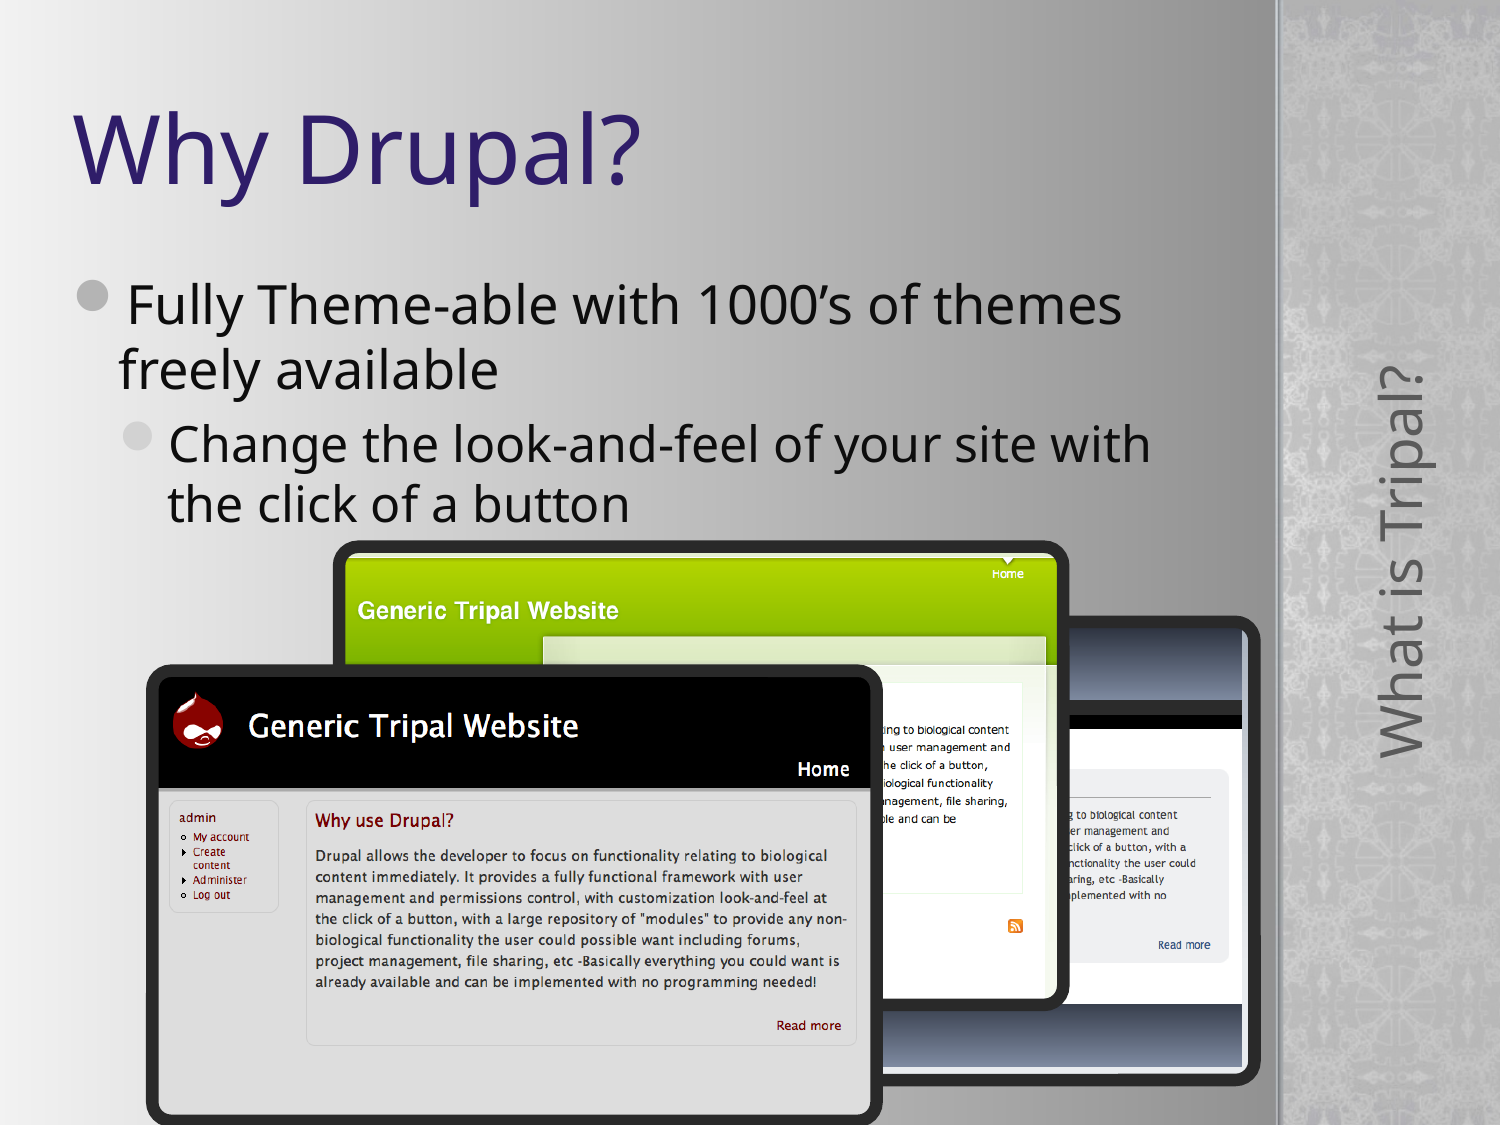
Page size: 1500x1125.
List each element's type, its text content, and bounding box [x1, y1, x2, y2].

list Fully Theme-able with 1000’s of themes freely available Change the look-and-feel of your site with the click of a button [57, 262, 1220, 1005]
title Why Drupal? [57, 86, 1220, 207]
picture [151, 546, 1064, 1122]
picture [879, 621, 1255, 1081]
picture [1275, 0, 1500, 1125]
